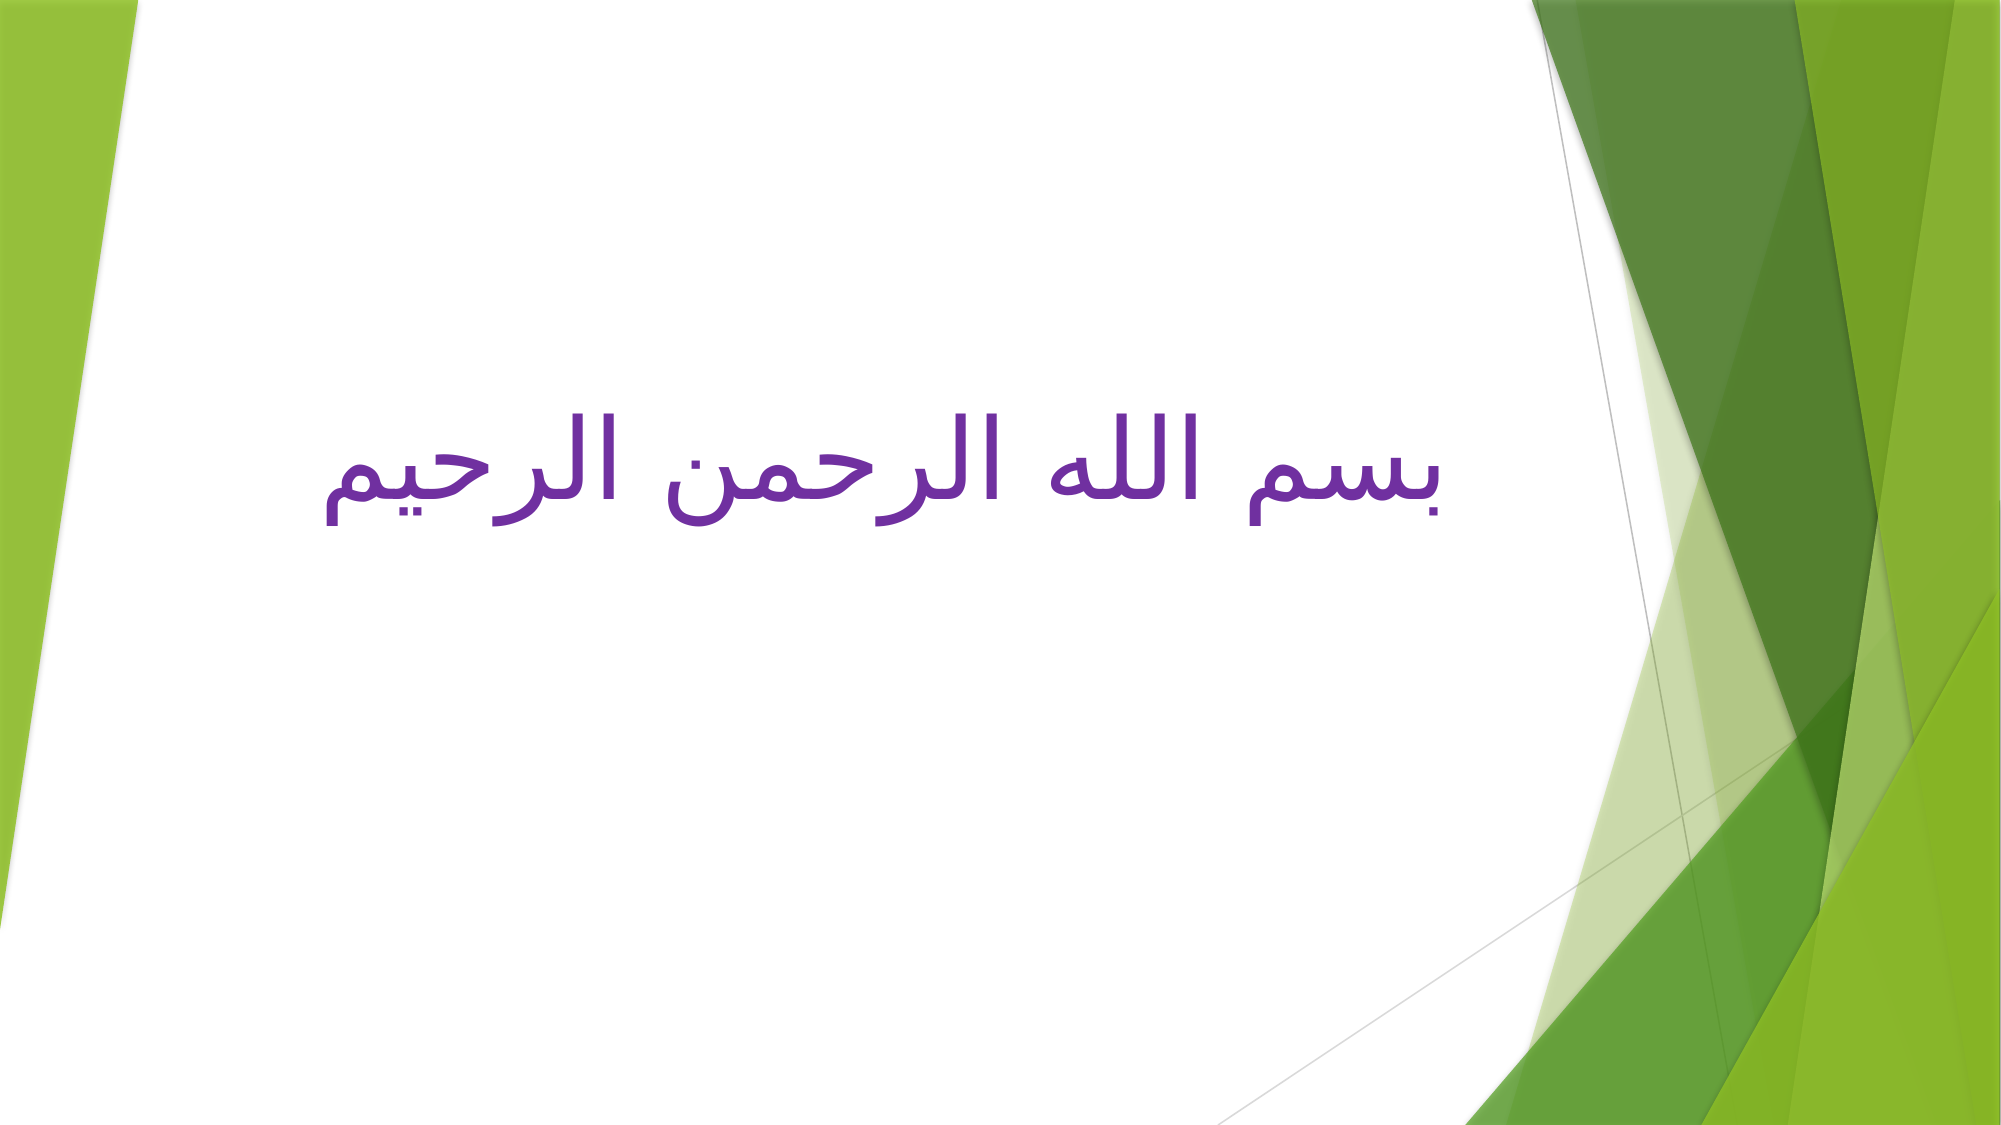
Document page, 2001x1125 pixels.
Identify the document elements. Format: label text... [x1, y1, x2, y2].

title بسم الله الرحمن الرحیم [247, 394, 1522, 665]
